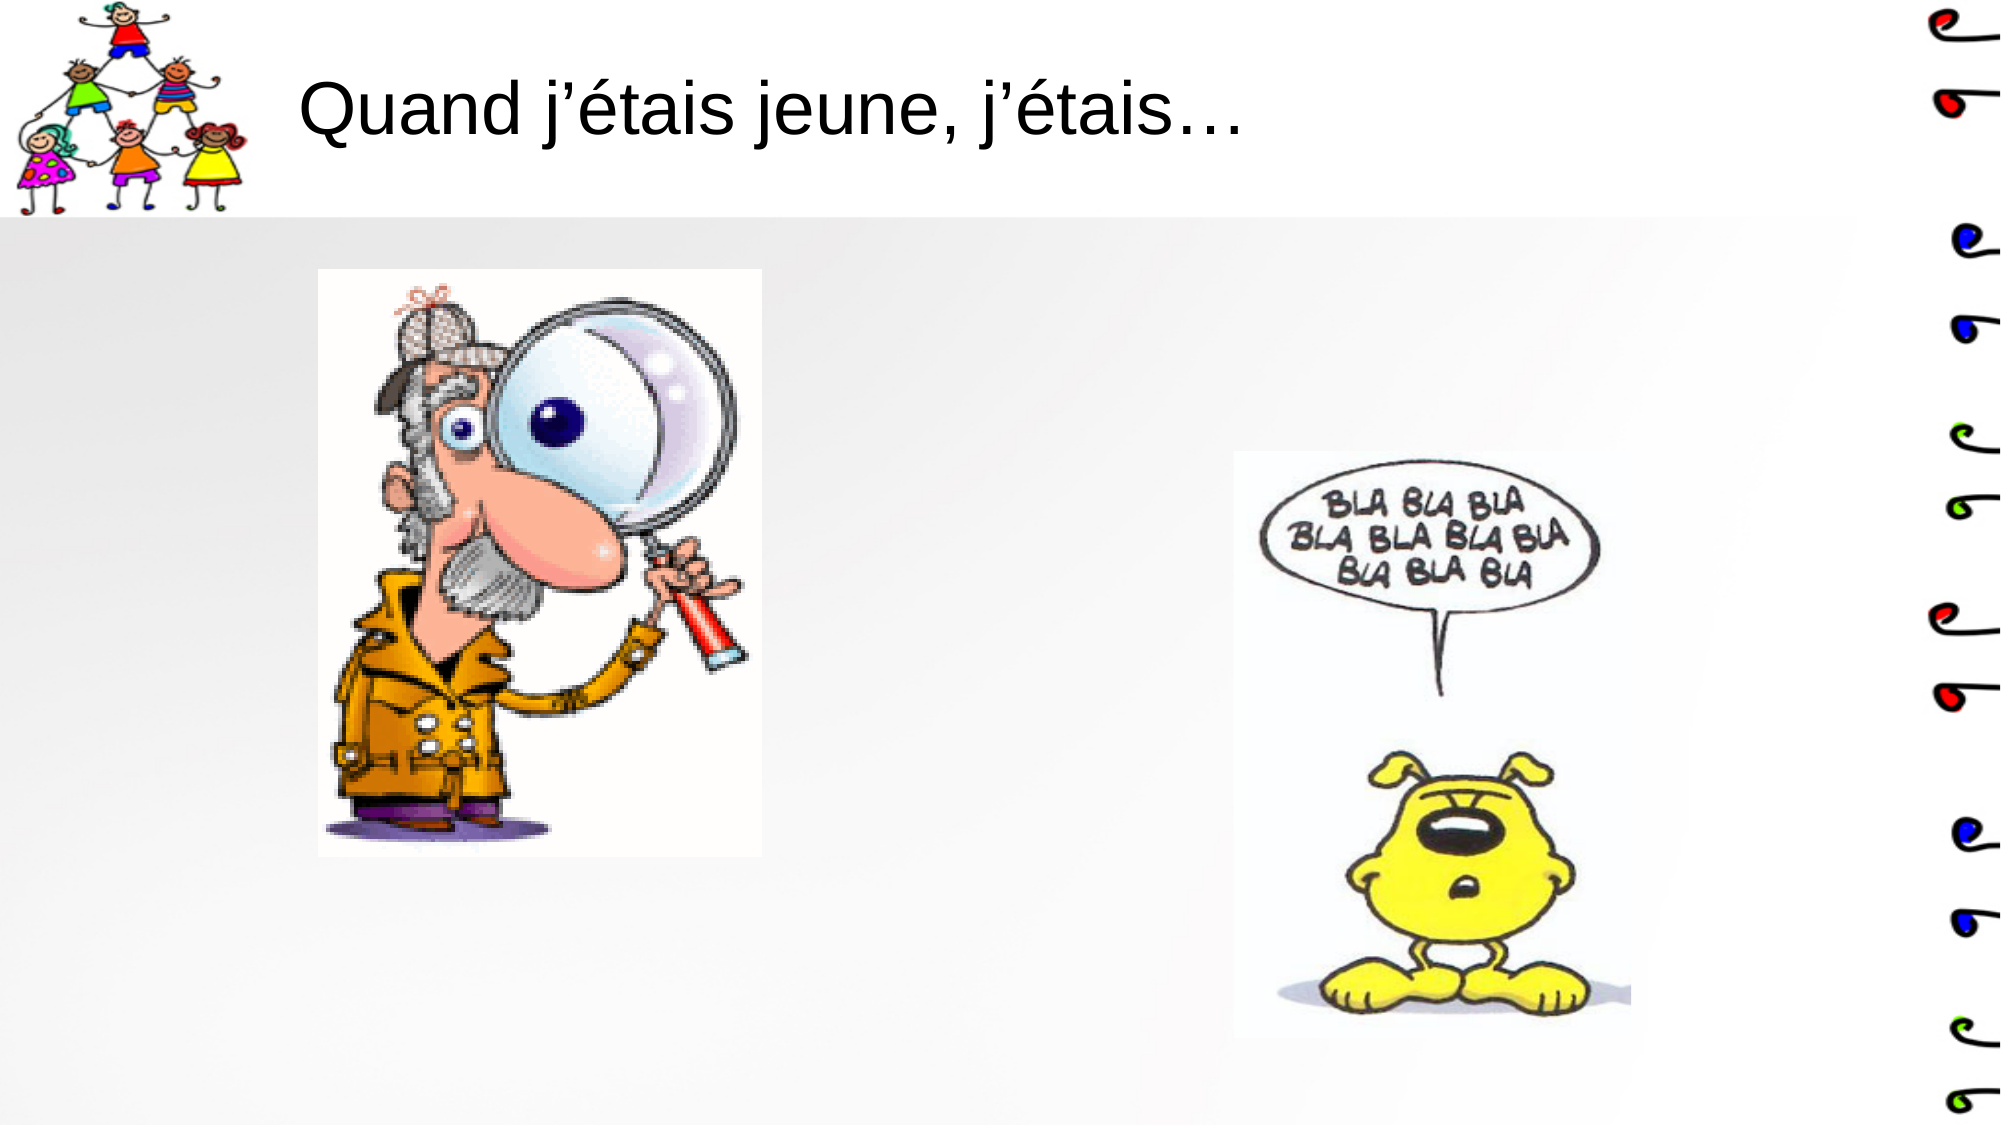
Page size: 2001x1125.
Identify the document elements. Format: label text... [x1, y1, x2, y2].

title Quand j’étais jeune, j’étais… [283, 16, 1951, 192]
picture [0, 0, 2001, 1125]
